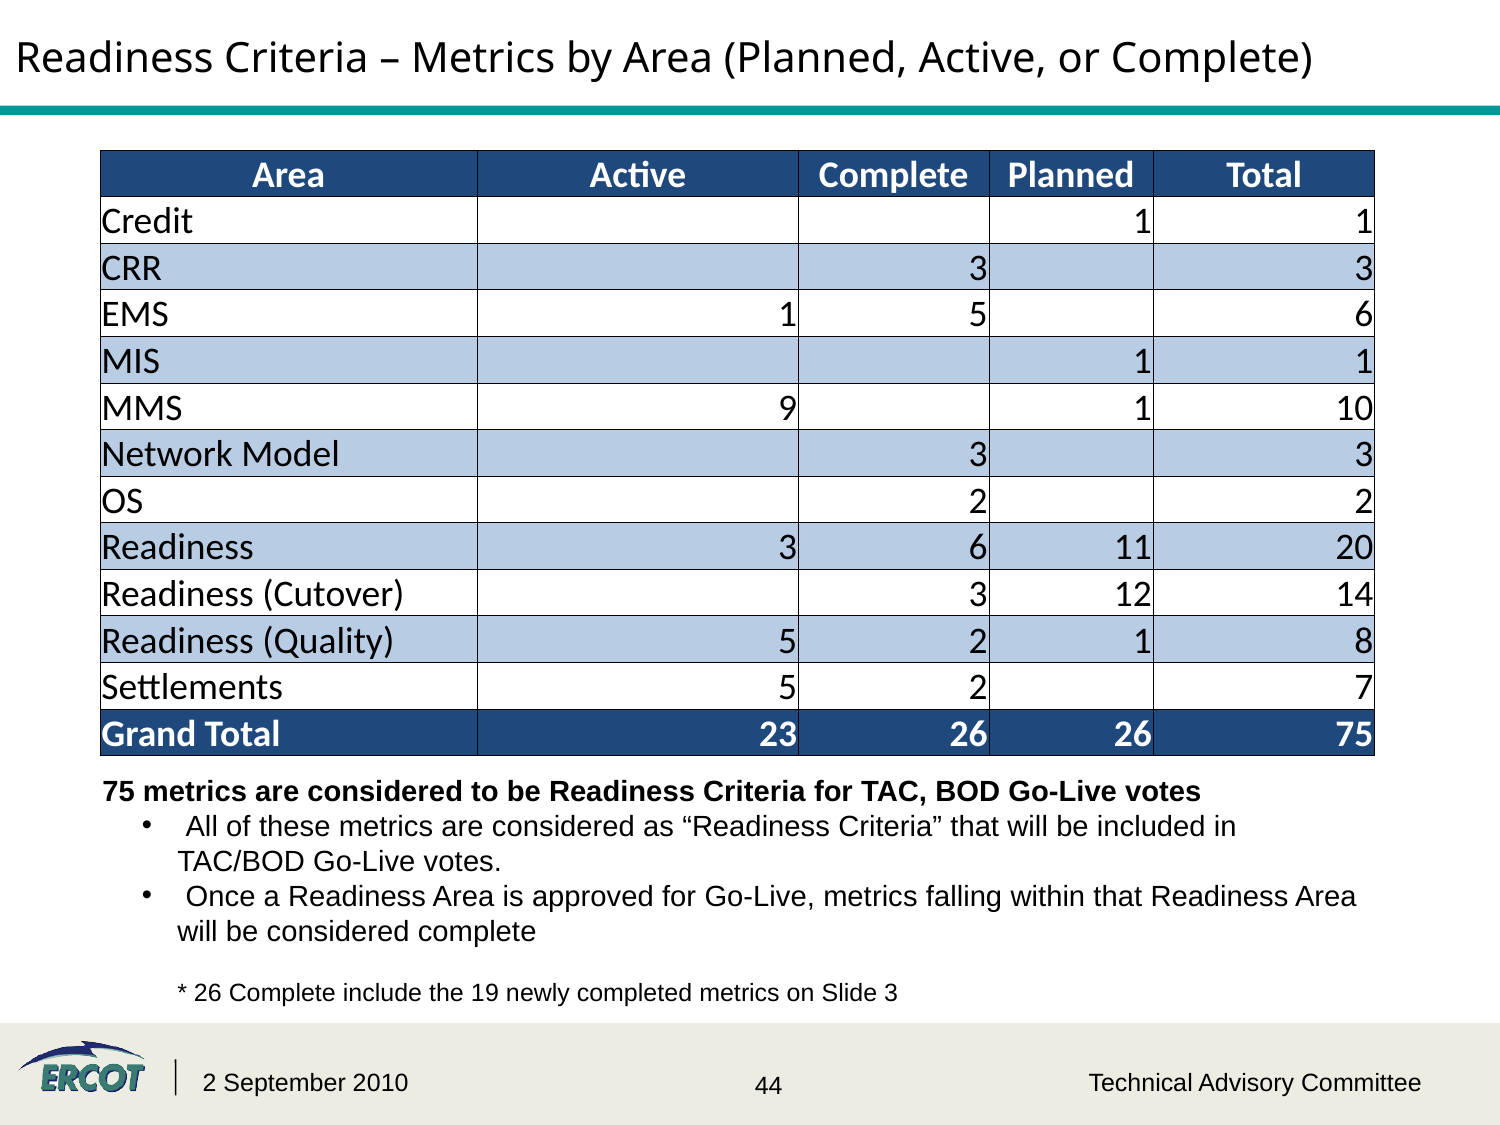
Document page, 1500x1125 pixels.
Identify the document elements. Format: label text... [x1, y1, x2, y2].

table_cell Readiness (Quality) [101, 616, 477, 662]
table_cell [990, 430, 1153, 476]
table_cell 75 [1154, 710, 1374, 755]
table_cell OS [101, 477, 477, 522]
title Readiness Criteria – Metrics by Area (Planned, Active, or Complete) [0, 0, 1500, 113]
table_cell [799, 337, 989, 383]
table_cell Settlements [101, 663, 477, 709]
table_cell 5 [478, 663, 798, 709]
table_cell 6 [799, 523, 989, 569]
table_cell 2 [1154, 477, 1374, 522]
table_cell Credit [101, 197, 477, 243]
table_cell [990, 663, 1153, 709]
table_cell 1 [990, 197, 1153, 243]
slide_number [187, 1059, 538, 1125]
table_cell 5 [799, 290, 989, 336]
table_cell 1 [1154, 197, 1374, 243]
table_cell 5 [478, 616, 798, 662]
table_cell 23 [478, 710, 798, 755]
table_cell 6 [1154, 290, 1374, 336]
table_header Planned [990, 151, 1153, 196]
table_cell [990, 477, 1153, 522]
table_header Active [478, 151, 798, 196]
table_cell 3 [1154, 244, 1374, 289]
table_cell Readiness (Cutover) [101, 570, 477, 615]
table_cell 11 [990, 523, 1153, 569]
table_cell 10 [1154, 384, 1374, 429]
table_cell [478, 477, 798, 522]
table_cell [990, 290, 1153, 336]
table_cell 1 [990, 616, 1153, 662]
table_cell 1 [1154, 337, 1374, 383]
table_cell 3 [478, 523, 798, 569]
table_header Total [1154, 151, 1374, 196]
table_cell MIS [101, 337, 477, 383]
table_header Area [101, 151, 477, 196]
table_cell [799, 197, 989, 243]
table_cell [478, 244, 798, 289]
table_cell [799, 384, 989, 429]
table_cell 1 [990, 384, 1153, 429]
table_cell [478, 570, 798, 615]
table_cell Grand Total [101, 710, 477, 755]
table_cell 7 [1154, 663, 1374, 709]
table_cell [990, 244, 1153, 289]
text_box 75 metrics are considered to be Readiness Criteria for TAC, BOD Go-Live votes All of these metrics are considered as “Readiness Criteria” that will be included in TAC/BOD Go-Live votes. Once a Readiness Area is approved for Go-Live, metrics falling within that Readiness Area will be considered complete * 26 Complete include the 19 newly completed metrics on Slide 3 [87, 724, 1388, 1049]
table_cell 8 [1154, 616, 1374, 662]
footer Technical Advisory Committee [1012, 1059, 1438, 1125]
table_cell CRR [101, 244, 477, 289]
table_cell 2 [799, 663, 989, 709]
table_cell 3 [799, 430, 989, 476]
table_header Complete [799, 151, 989, 196]
table_cell 3 [799, 244, 989, 289]
table_cell 26 [990, 710, 1153, 755]
table_cell Network Model [101, 430, 477, 476]
table_cell 1 [990, 337, 1153, 383]
table_cell 2 [799, 477, 989, 522]
table_cell 2 [799, 616, 989, 662]
table_cell EMS [101, 290, 477, 336]
table_cell 3 [1154, 430, 1374, 476]
table_cell Readiness [101, 523, 477, 569]
table_cell [478, 430, 798, 476]
table_cell 26 [799, 710, 989, 755]
table_cell 20 [1154, 523, 1374, 569]
picture [10, 1031, 151, 1111]
table_cell 3 [799, 570, 989, 615]
table_cell [478, 337, 798, 383]
table_cell 12 [990, 570, 1153, 615]
table_cell 14 [1154, 570, 1374, 615]
table_cell MMS [101, 384, 477, 429]
table_cell 9 [478, 384, 798, 429]
table_cell [478, 197, 798, 243]
table_cell 1 [478, 290, 798, 336]
